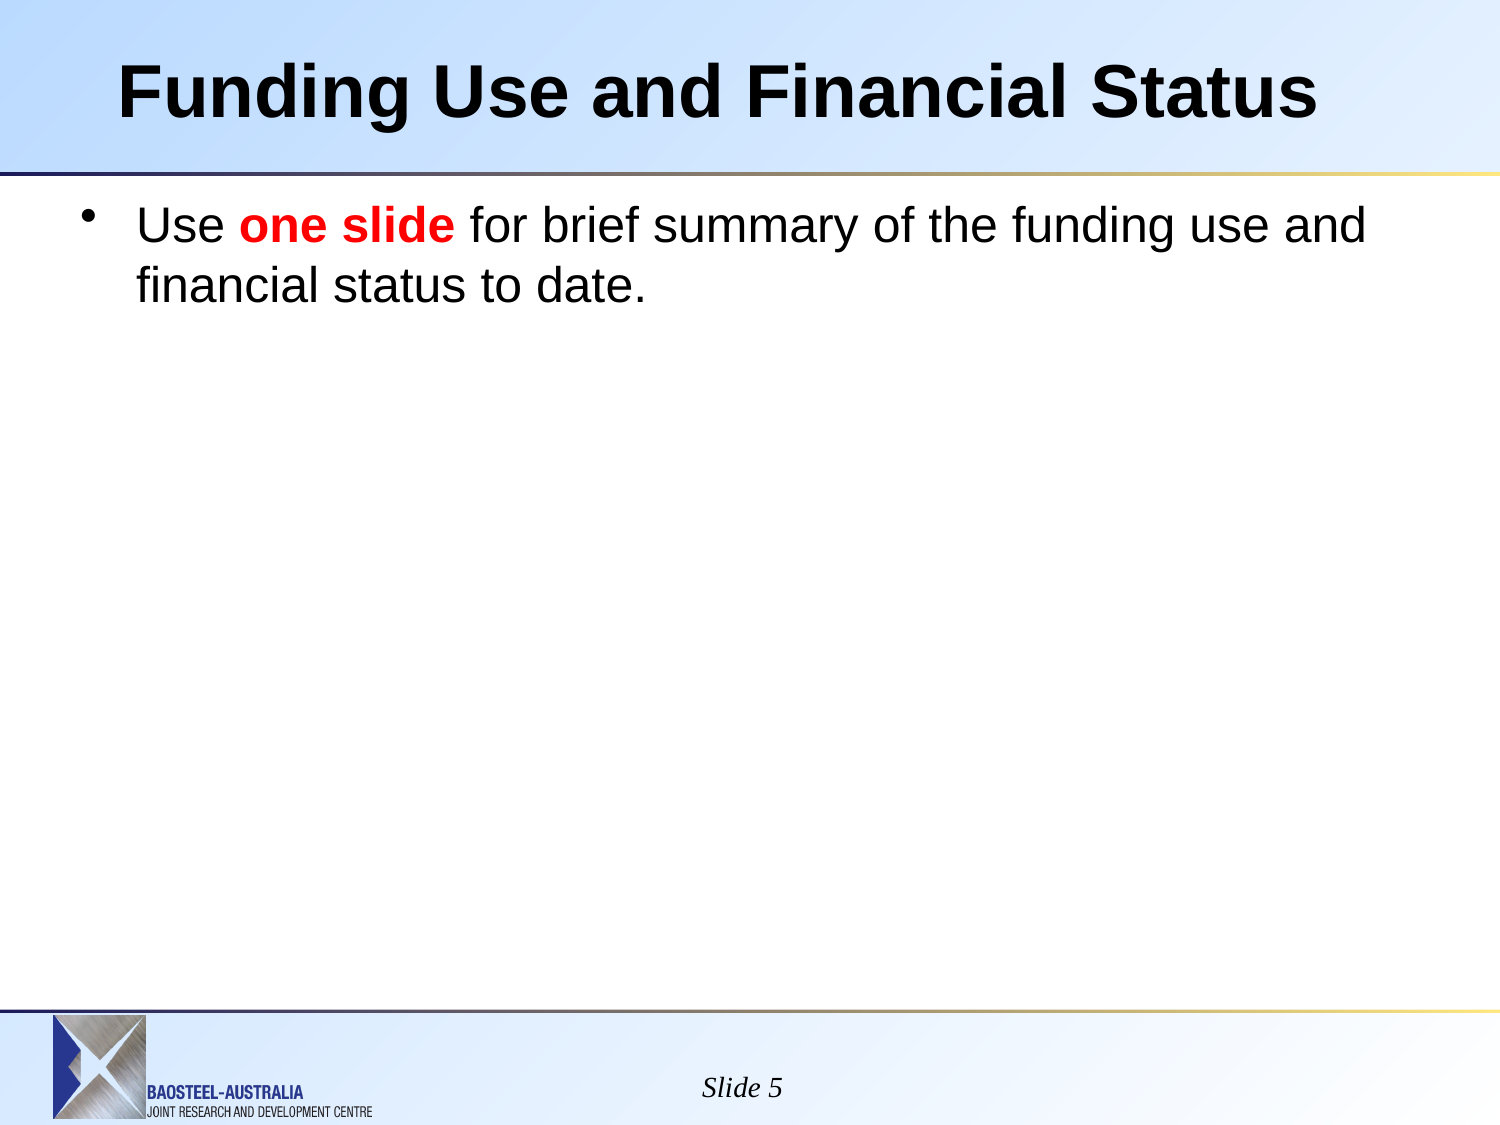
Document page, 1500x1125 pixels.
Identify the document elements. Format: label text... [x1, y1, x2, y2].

footer Slide 5 [512, 1059, 988, 1113]
title Funding Use and Financial Status [74, 24, 1426, 150]
picture [53, 1015, 372, 1119]
list Use one slide for brief summary of the funding use and financial status to date. [64, 184, 1436, 1000]
